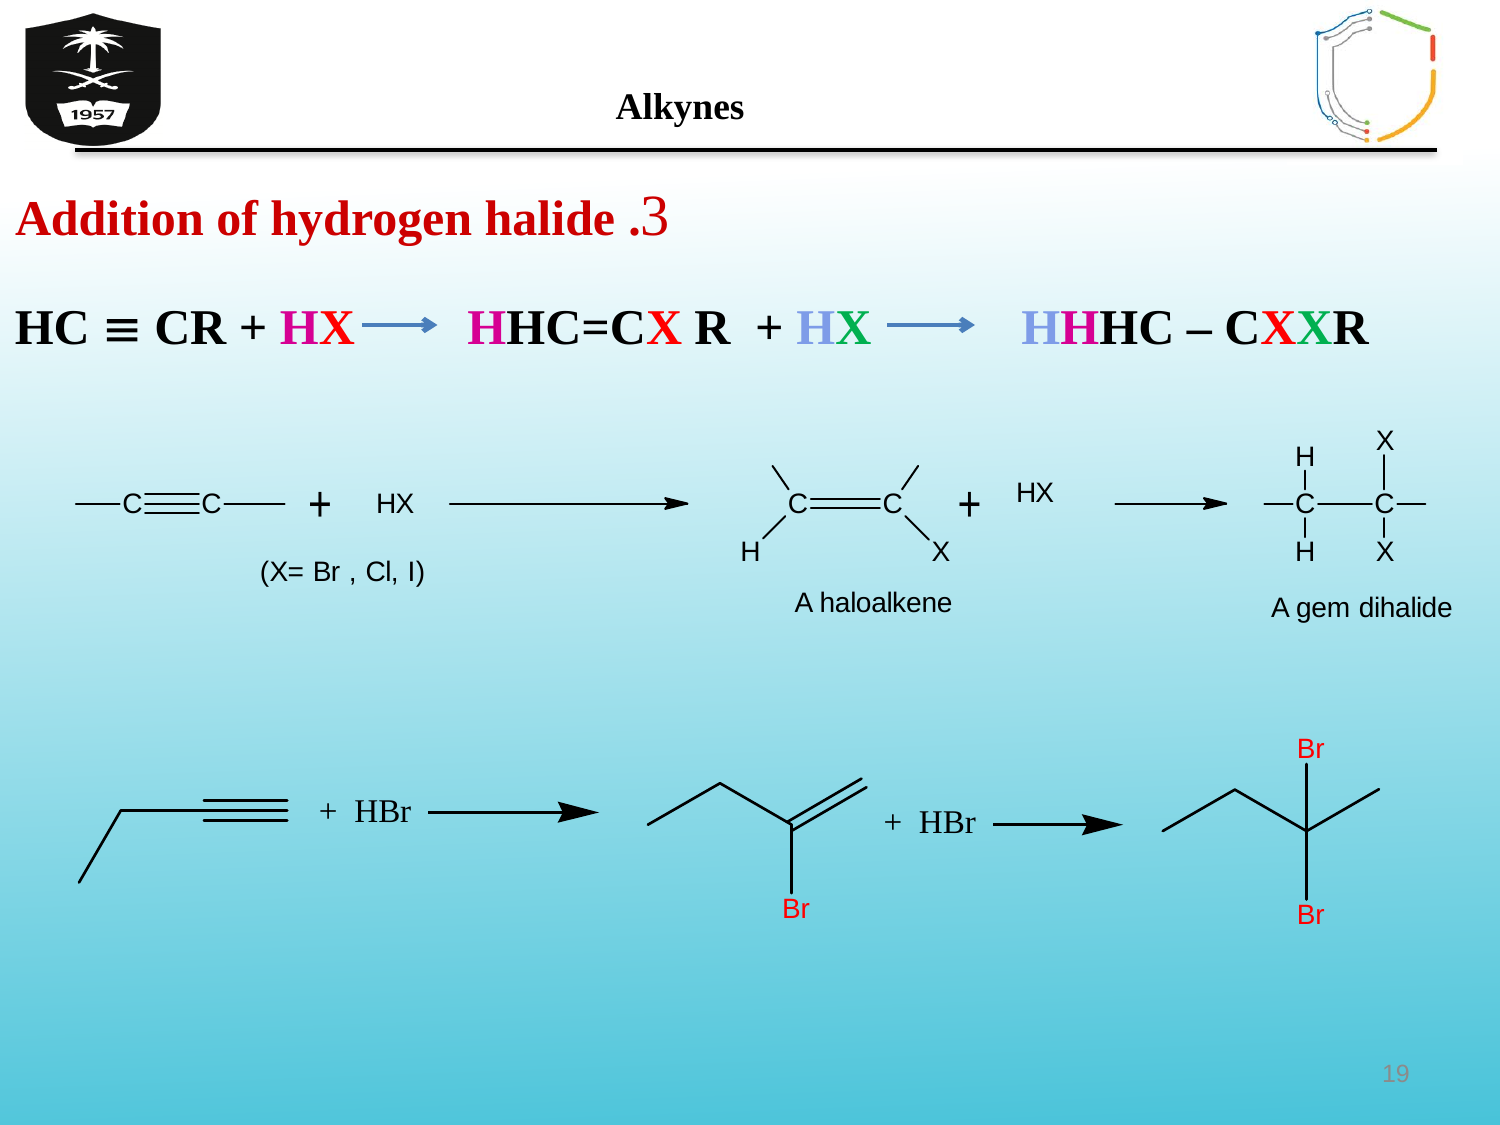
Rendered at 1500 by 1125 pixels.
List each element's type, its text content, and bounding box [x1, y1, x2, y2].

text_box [24, 424, 1460, 625]
picture [1287, 0, 1463, 165]
text_box 3. Addition of hydrogen halide [0, 149, 825, 275]
text_box HC  CR + HX HHC=CX R + HX HHHC – CXXR [0, 287, 1500, 363]
slide_number 19 [1074, 1042, 1425, 1103]
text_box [74, 737, 1383, 926]
picture [24, 12, 163, 151]
text_box Alkynes [600, 74, 760, 135]
